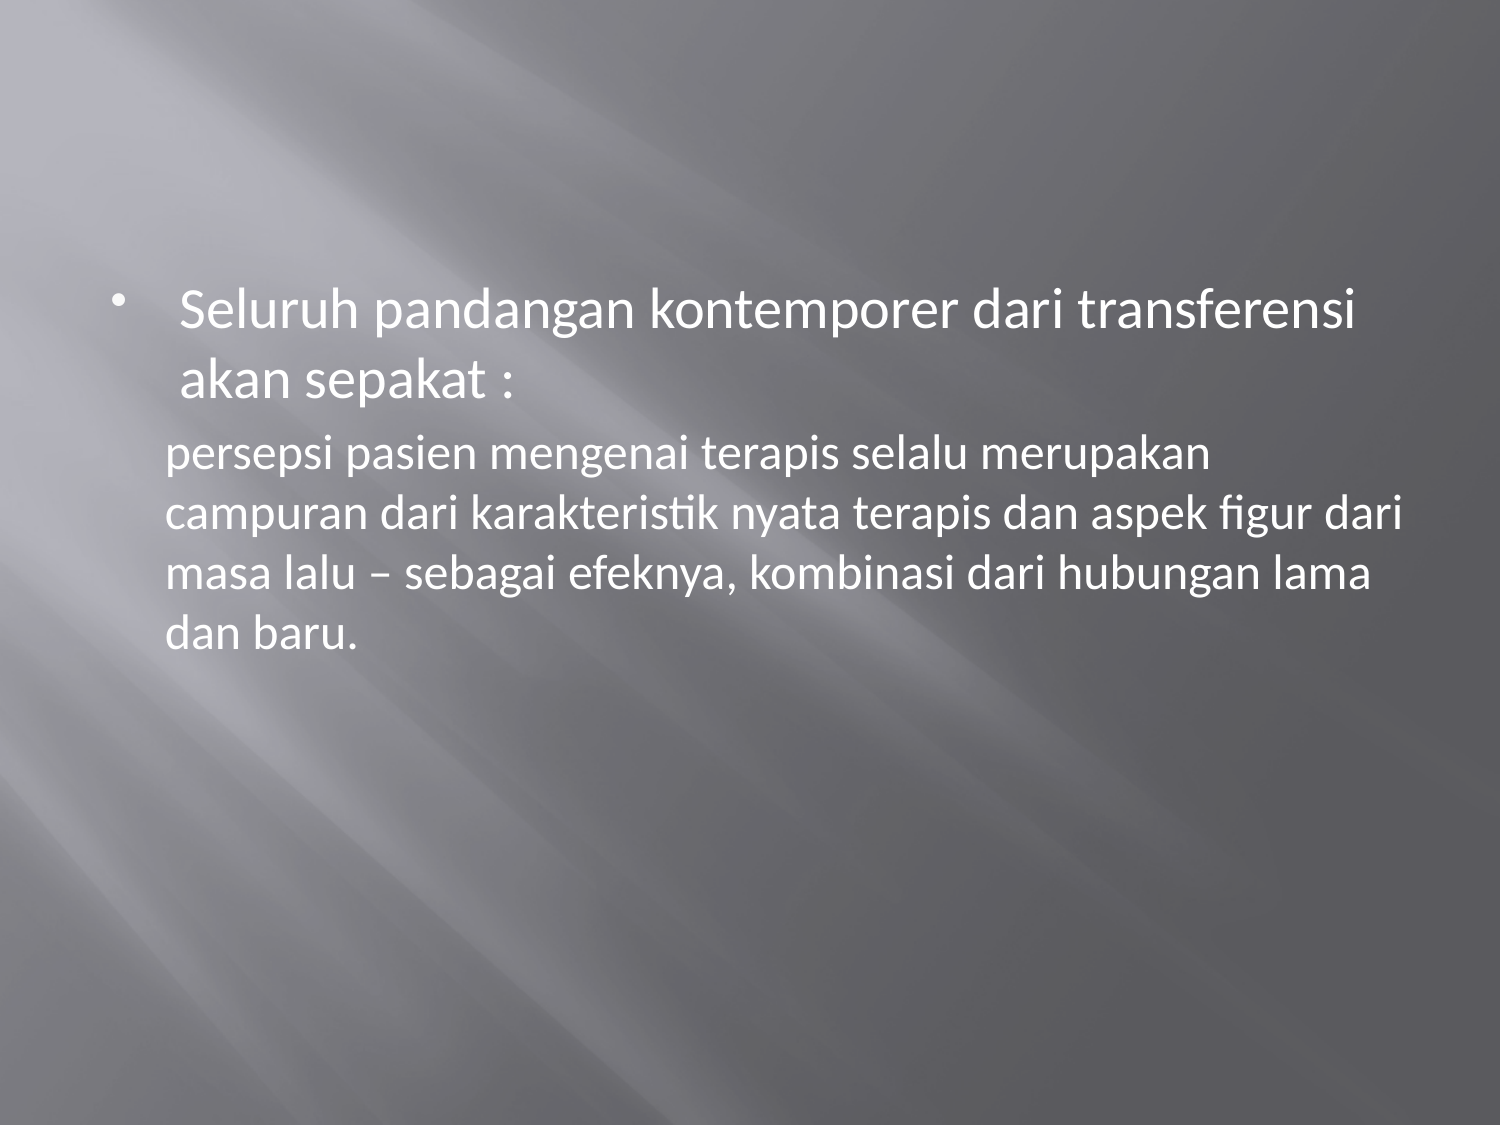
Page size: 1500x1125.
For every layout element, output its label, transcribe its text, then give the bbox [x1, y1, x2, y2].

list Seluruh pandangan kontemporer dari transferensi akan sepakat : persepsi pasien mengenai terapis selalu merupakan campuran dari karakteristik nyata terapis dan aspek figur dari masa lalu – sebagai efeknya, kombinasi dari hubungan lama dan baru. [75, 262, 1425, 1035]
